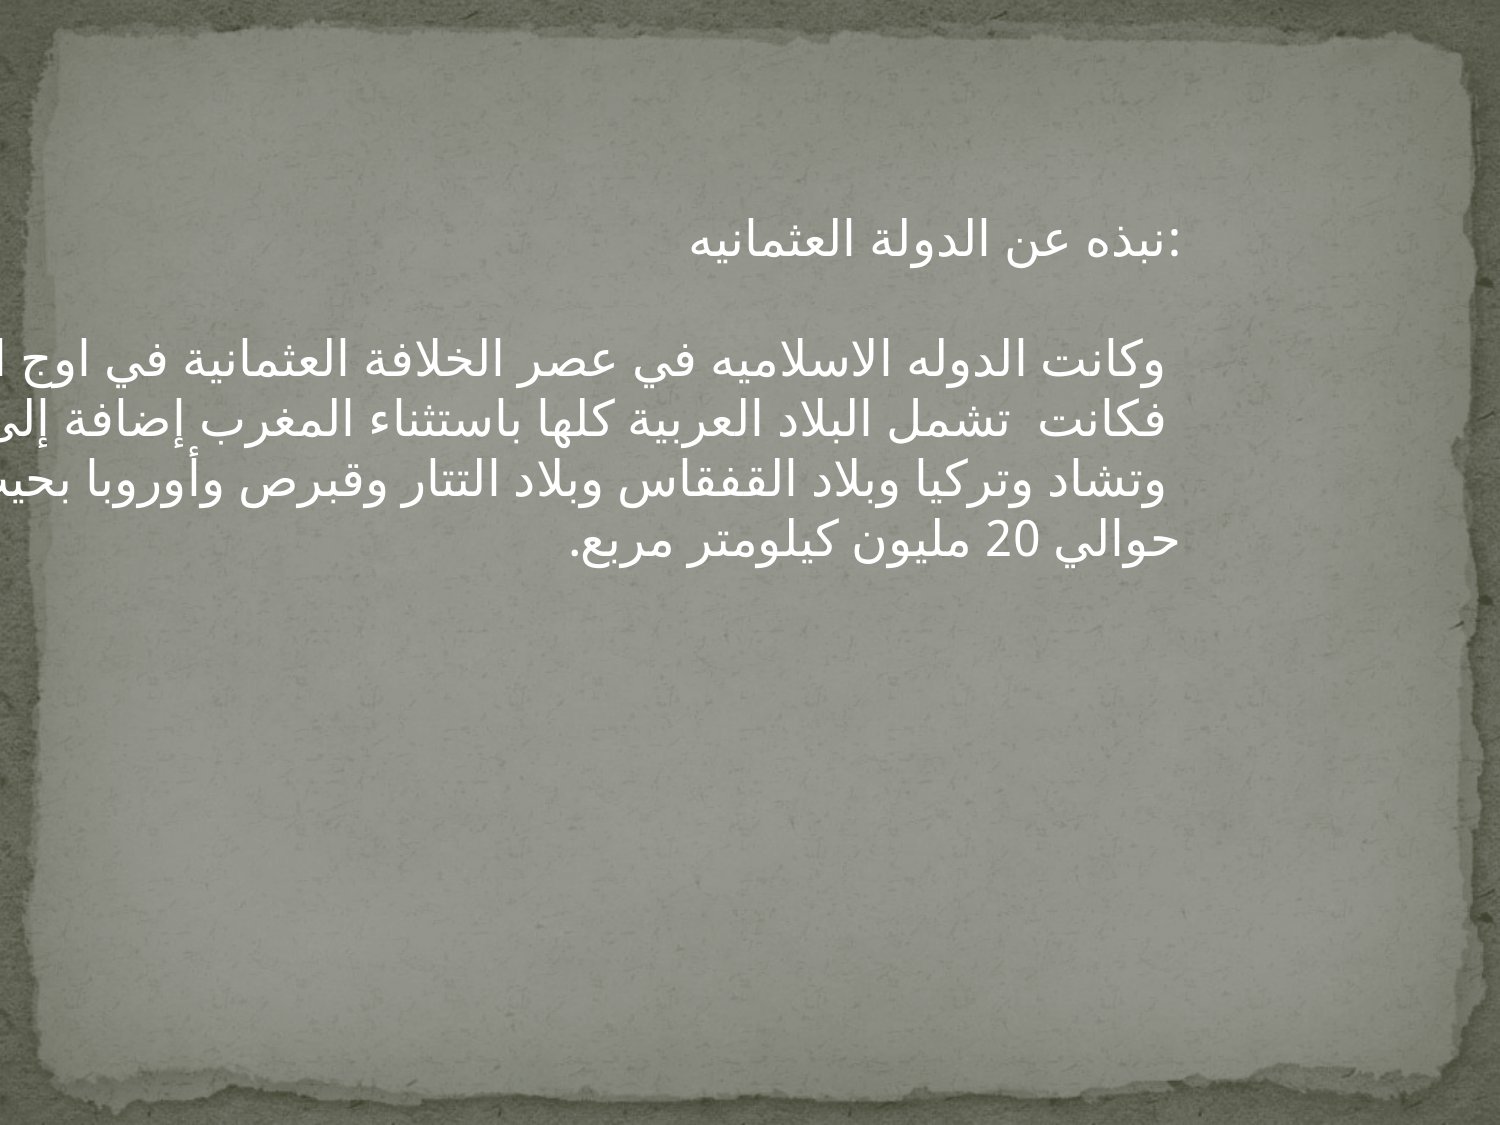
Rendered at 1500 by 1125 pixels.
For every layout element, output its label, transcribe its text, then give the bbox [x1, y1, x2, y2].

text_box نبذه عن الدولة العثمانيه: وكانت الدوله الاسلاميه في عصر الخلافة العثمانية في اوج اشراقها فكانت تشمل البلاد العربية كلها باستثناء المغرب إضافة إلى شرقي إفريقيا وتشاد وتركيا وبلاد القفقاس وبلاد التتار وقبرص وأوروبا بحيث وصلت مساحتها .حوالي 20 مليون كيلومتر مربع - [0, 199, 1197, 619]
